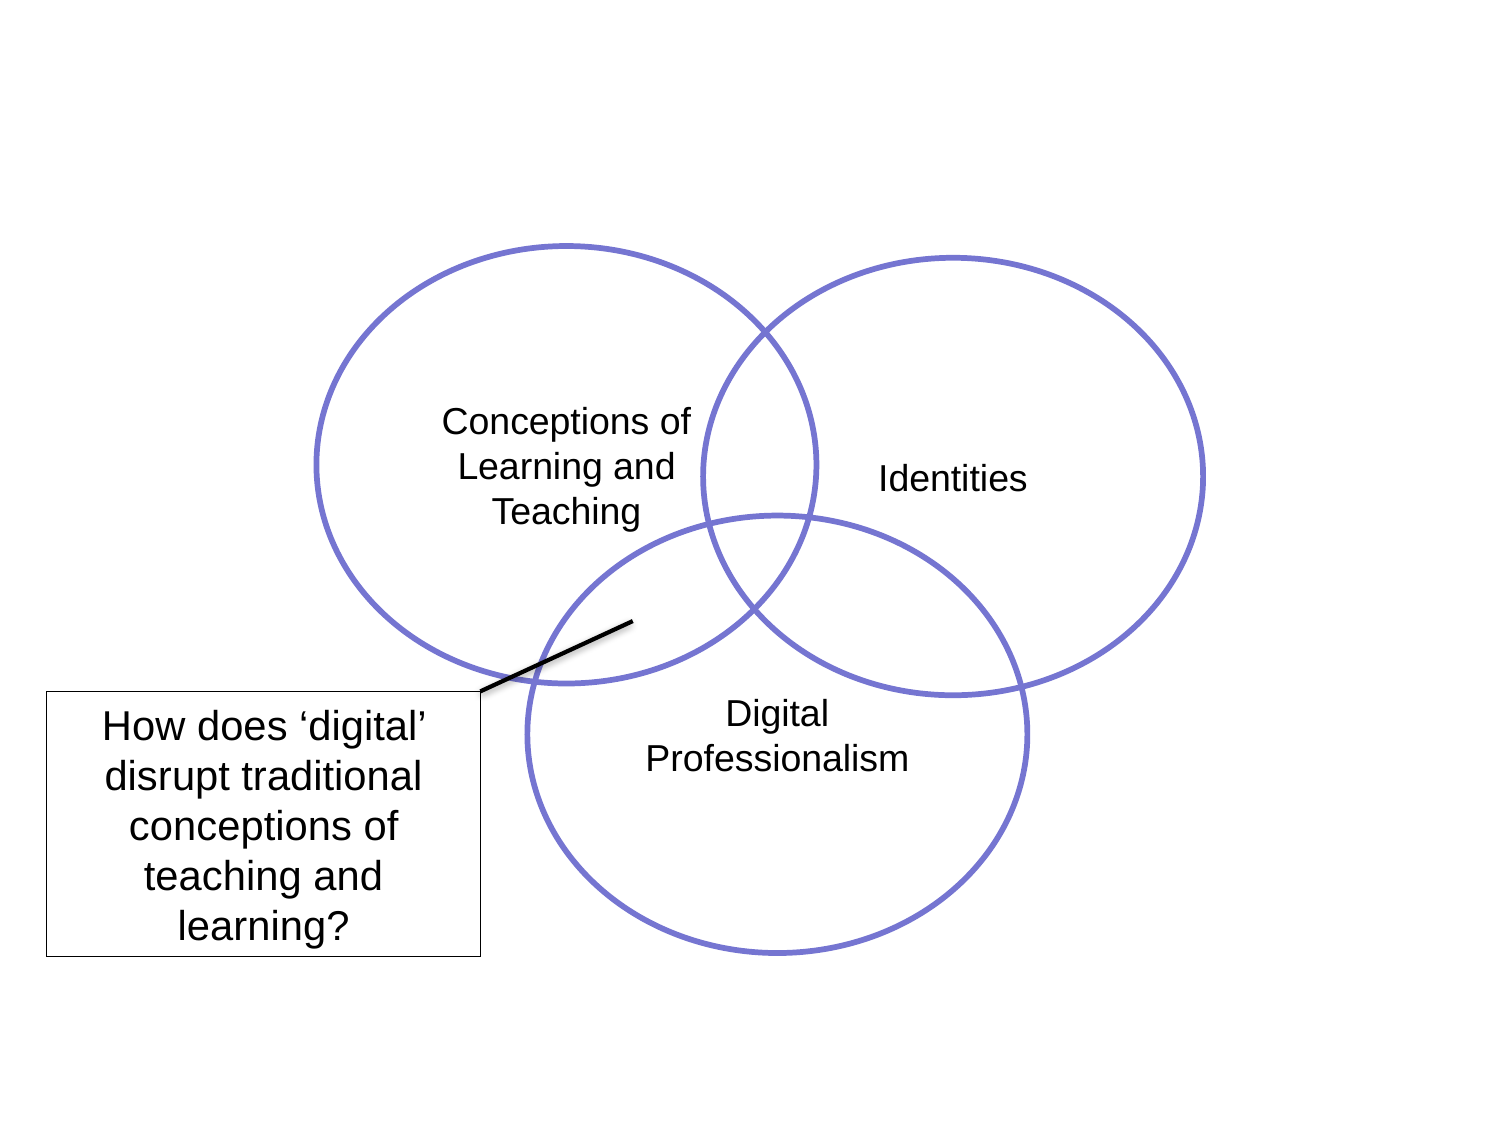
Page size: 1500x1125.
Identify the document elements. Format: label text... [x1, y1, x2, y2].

text_box How does ‘digital’ disrupt traditional conceptions of teaching and learning? [46, 691, 481, 957]
text_box Digital Professionalism [525, 513, 1030, 956]
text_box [480, 620, 633, 692]
text_box Identities [701, 255, 1206, 689]
text_box Conceptions of Learning and Teaching [314, 243, 765, 671]
